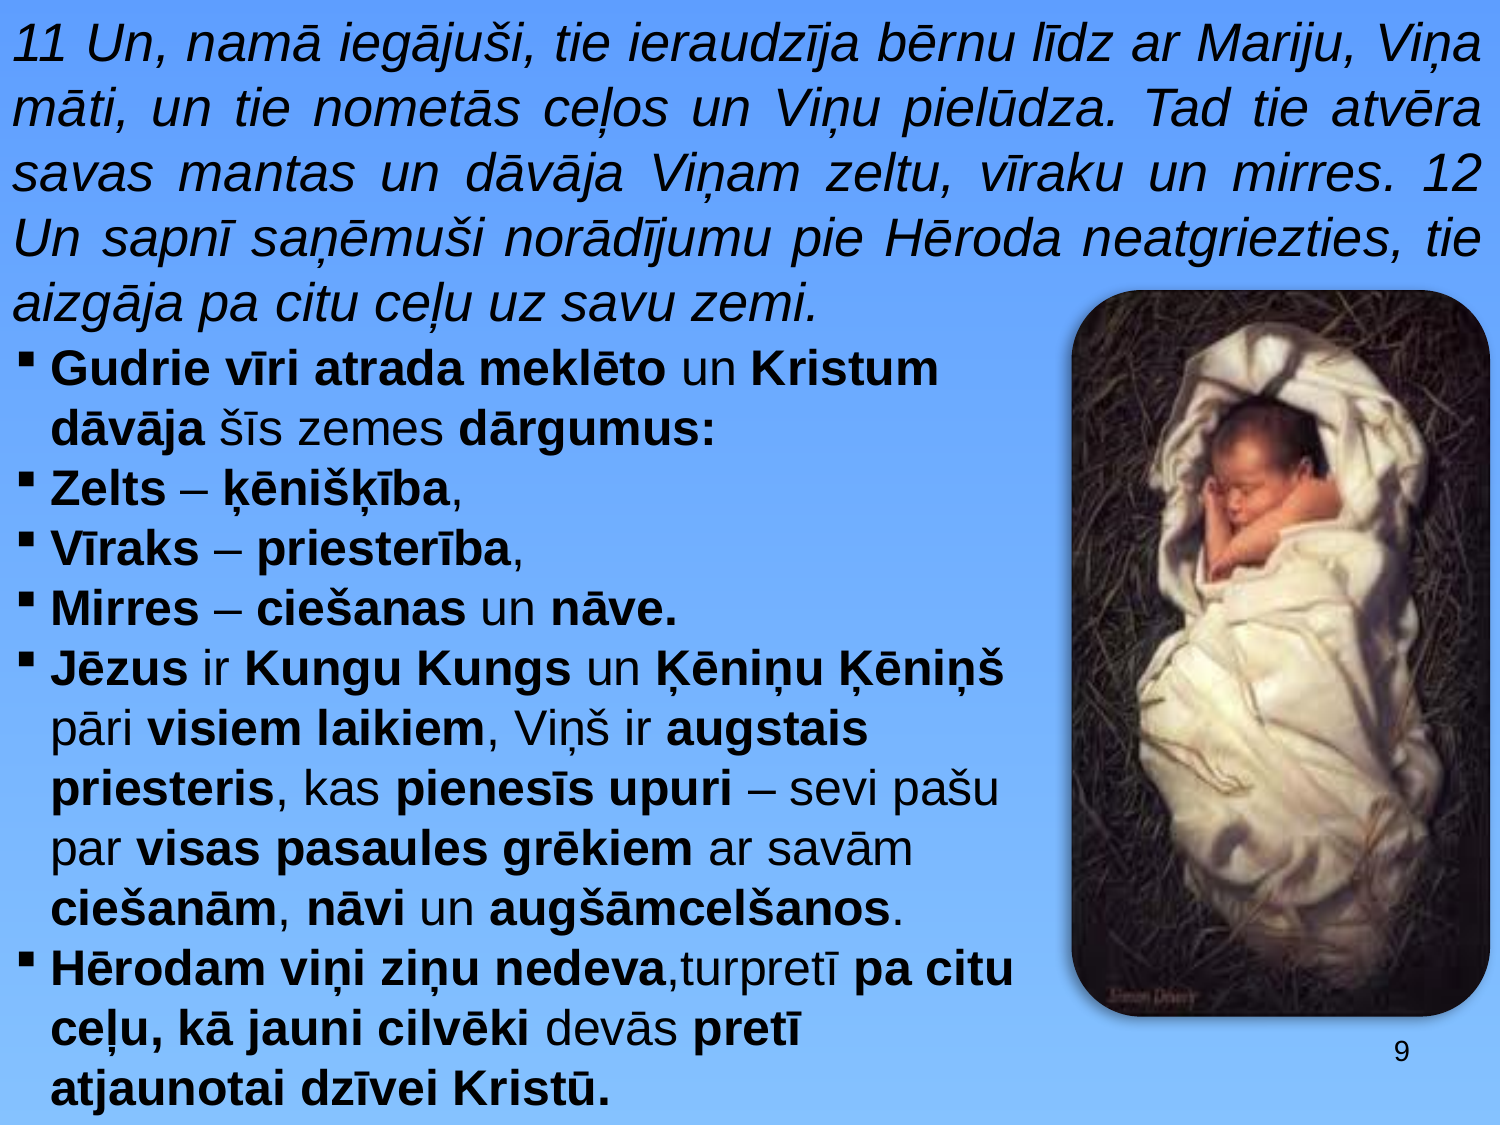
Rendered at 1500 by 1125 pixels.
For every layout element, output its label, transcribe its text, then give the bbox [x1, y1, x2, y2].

list 11 Un, namā iegājuši, tie ieraudzīja bērnu līdz ar Mariju, Viņa māti, un tie nometās ceļos un Viņu pielūdza. Tad tie atvēra savas mantas un dāvāja Viņam zeltu, vīraku un mirres. 12 Un sapnī saņēmuši norādījumu pie Hēroda neatgriezties, tie aizgāja pa citu ceļu uz savu zemi. [0, 0, 1500, 200]
picture [1071, 289, 1491, 1017]
slide_number 9 [1074, 1024, 1426, 1103]
text_box Gudrie vīri atrada meklēto un Kristum dāvāja šīs zemes dārgumus: Zelts – ķēnišķība, Vīraks – priesterība, Mirres – ciešanas un nāve. Jēzus ir Kungu Kungs un Ķēniņu Ķēniņš pāri visiem laikiem, Viņš ir augstais priesteris, kas pienesīs upuri – sevi pašu par visas pasaules grēkiem ar savām ciešanām, nāvi un augšāmcelšanos. Hērodam viņi ziņu nedeva,turpretī pa citu ceļu, kā jauni cilvēki devās pretī atjaunotai dzīvei Kristū. [0, 328, 1055, 1123]
